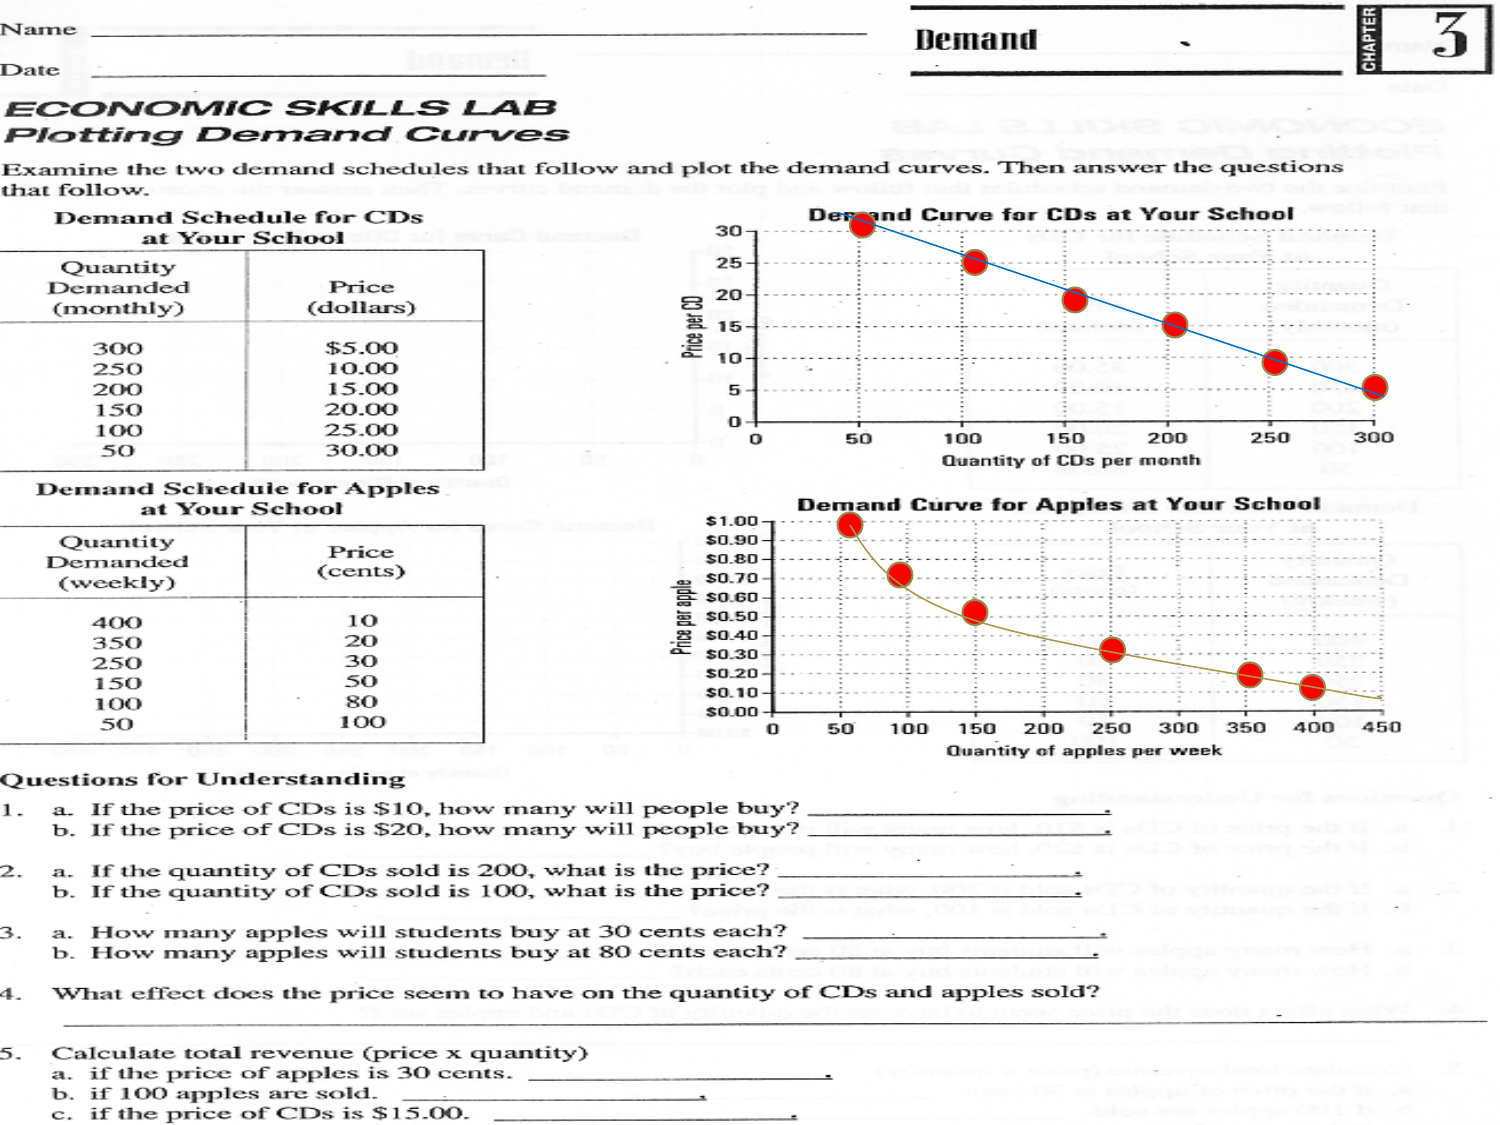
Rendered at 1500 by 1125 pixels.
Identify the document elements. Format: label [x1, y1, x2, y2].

text_box [837, 212, 1385, 397]
picture [0, 0, 1500, 1125]
